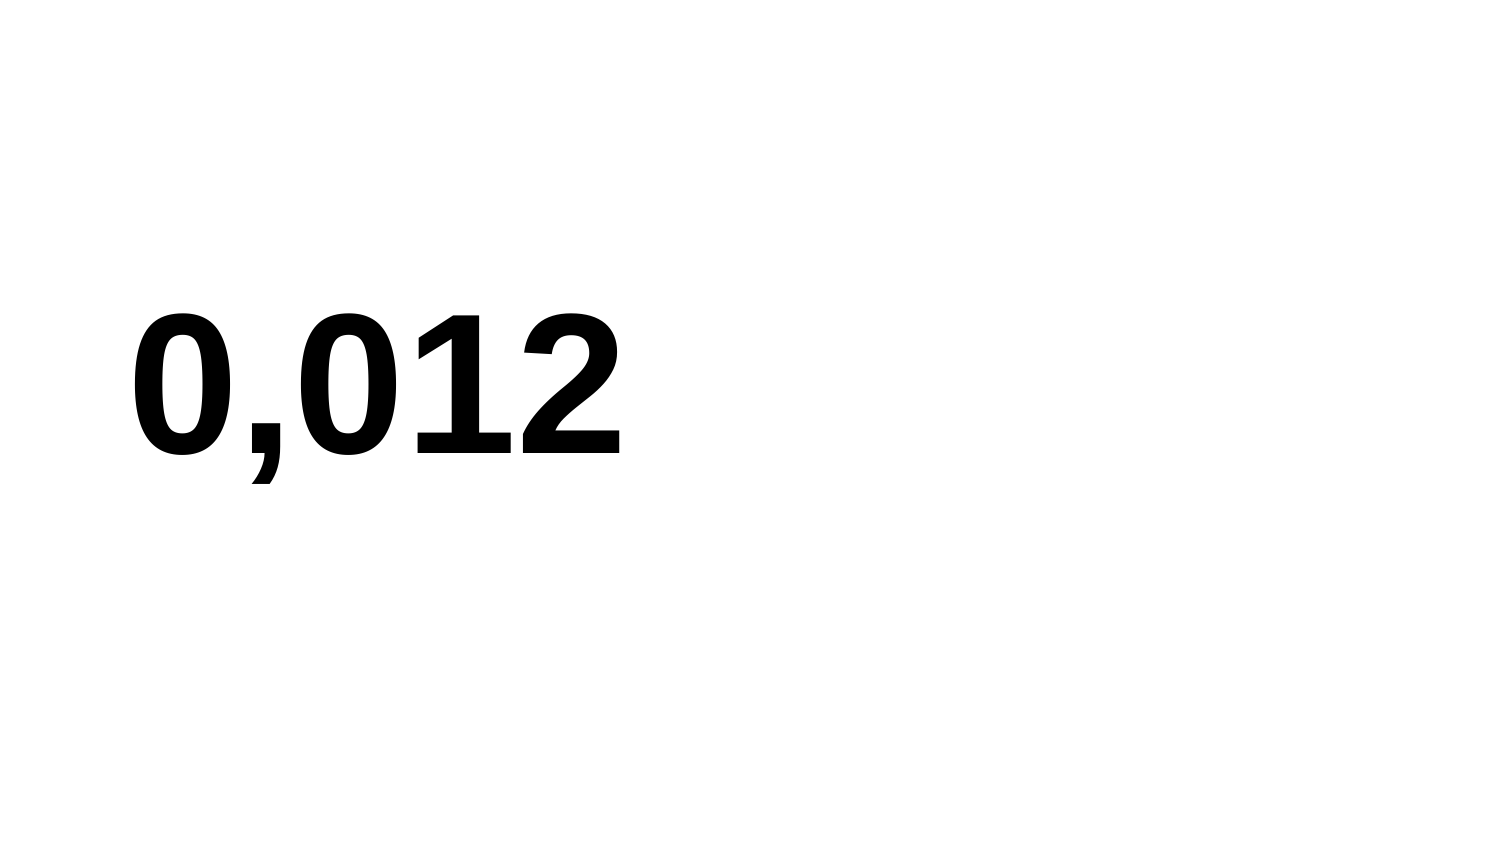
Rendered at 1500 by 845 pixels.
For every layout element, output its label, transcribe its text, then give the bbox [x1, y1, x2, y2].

text_box 0,012 [112, 235, 1388, 509]
